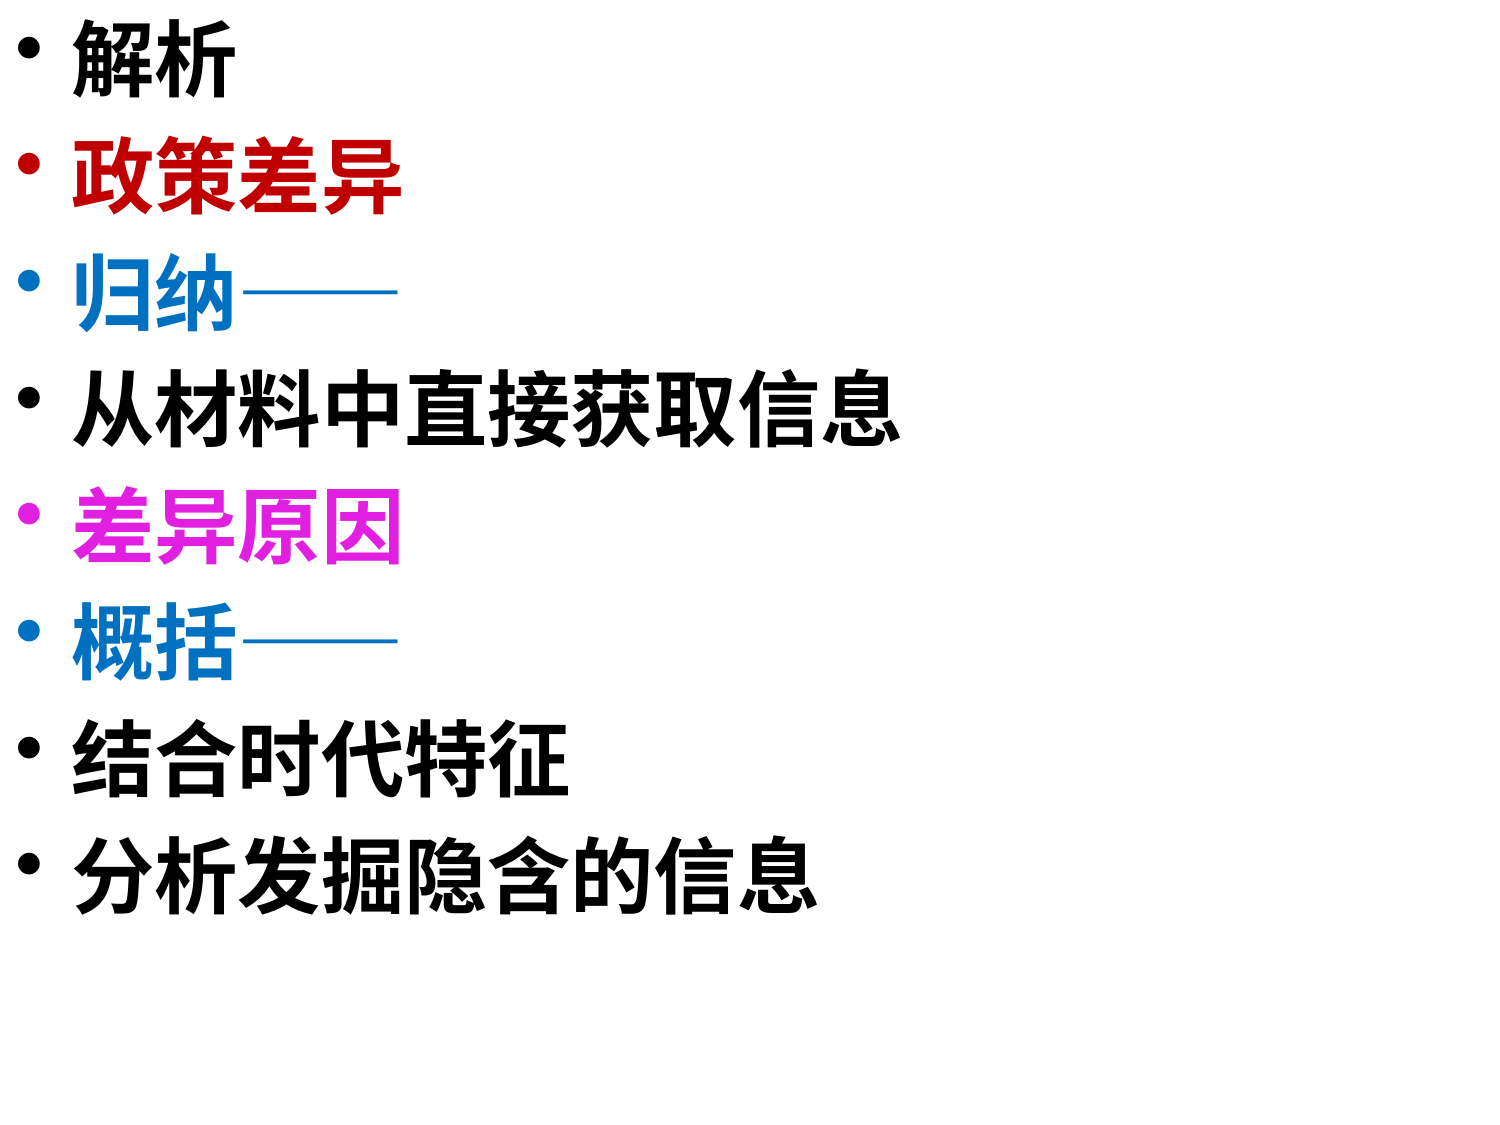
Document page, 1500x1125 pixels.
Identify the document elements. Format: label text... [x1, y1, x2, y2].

list 解析 政策差异 归纳—— 从材料中直接获取信息 差异原因 概括—— 结合时代特征 分析发掘隐含的信息 [0, 0, 1500, 1125]
